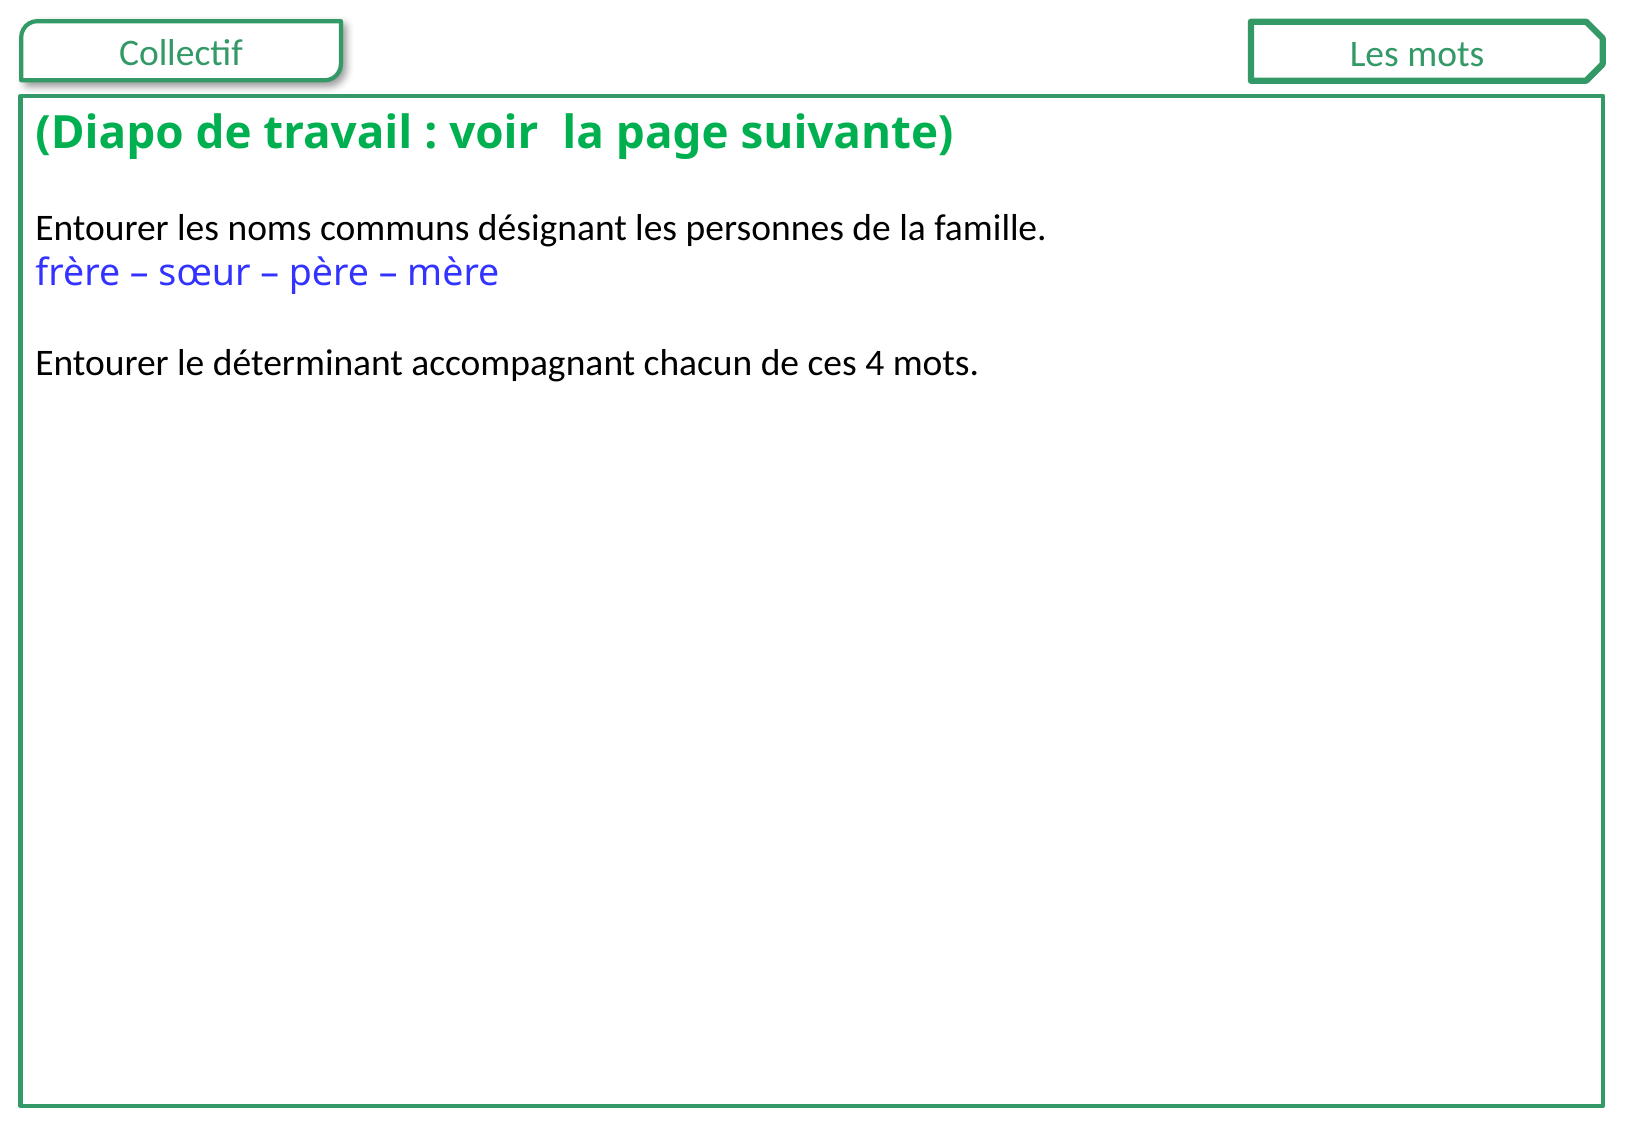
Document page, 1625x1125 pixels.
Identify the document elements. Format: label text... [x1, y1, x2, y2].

list (Diapo de travail : voir la page suivante) Entourer les noms communs désignant les personnes de la famille. frère – sœur – père – mère Entourer le déterminant accompagnant chacun de ces 4 mots. [18, 94, 1605, 1108]
list Les mots [1250, 21, 1584, 81]
